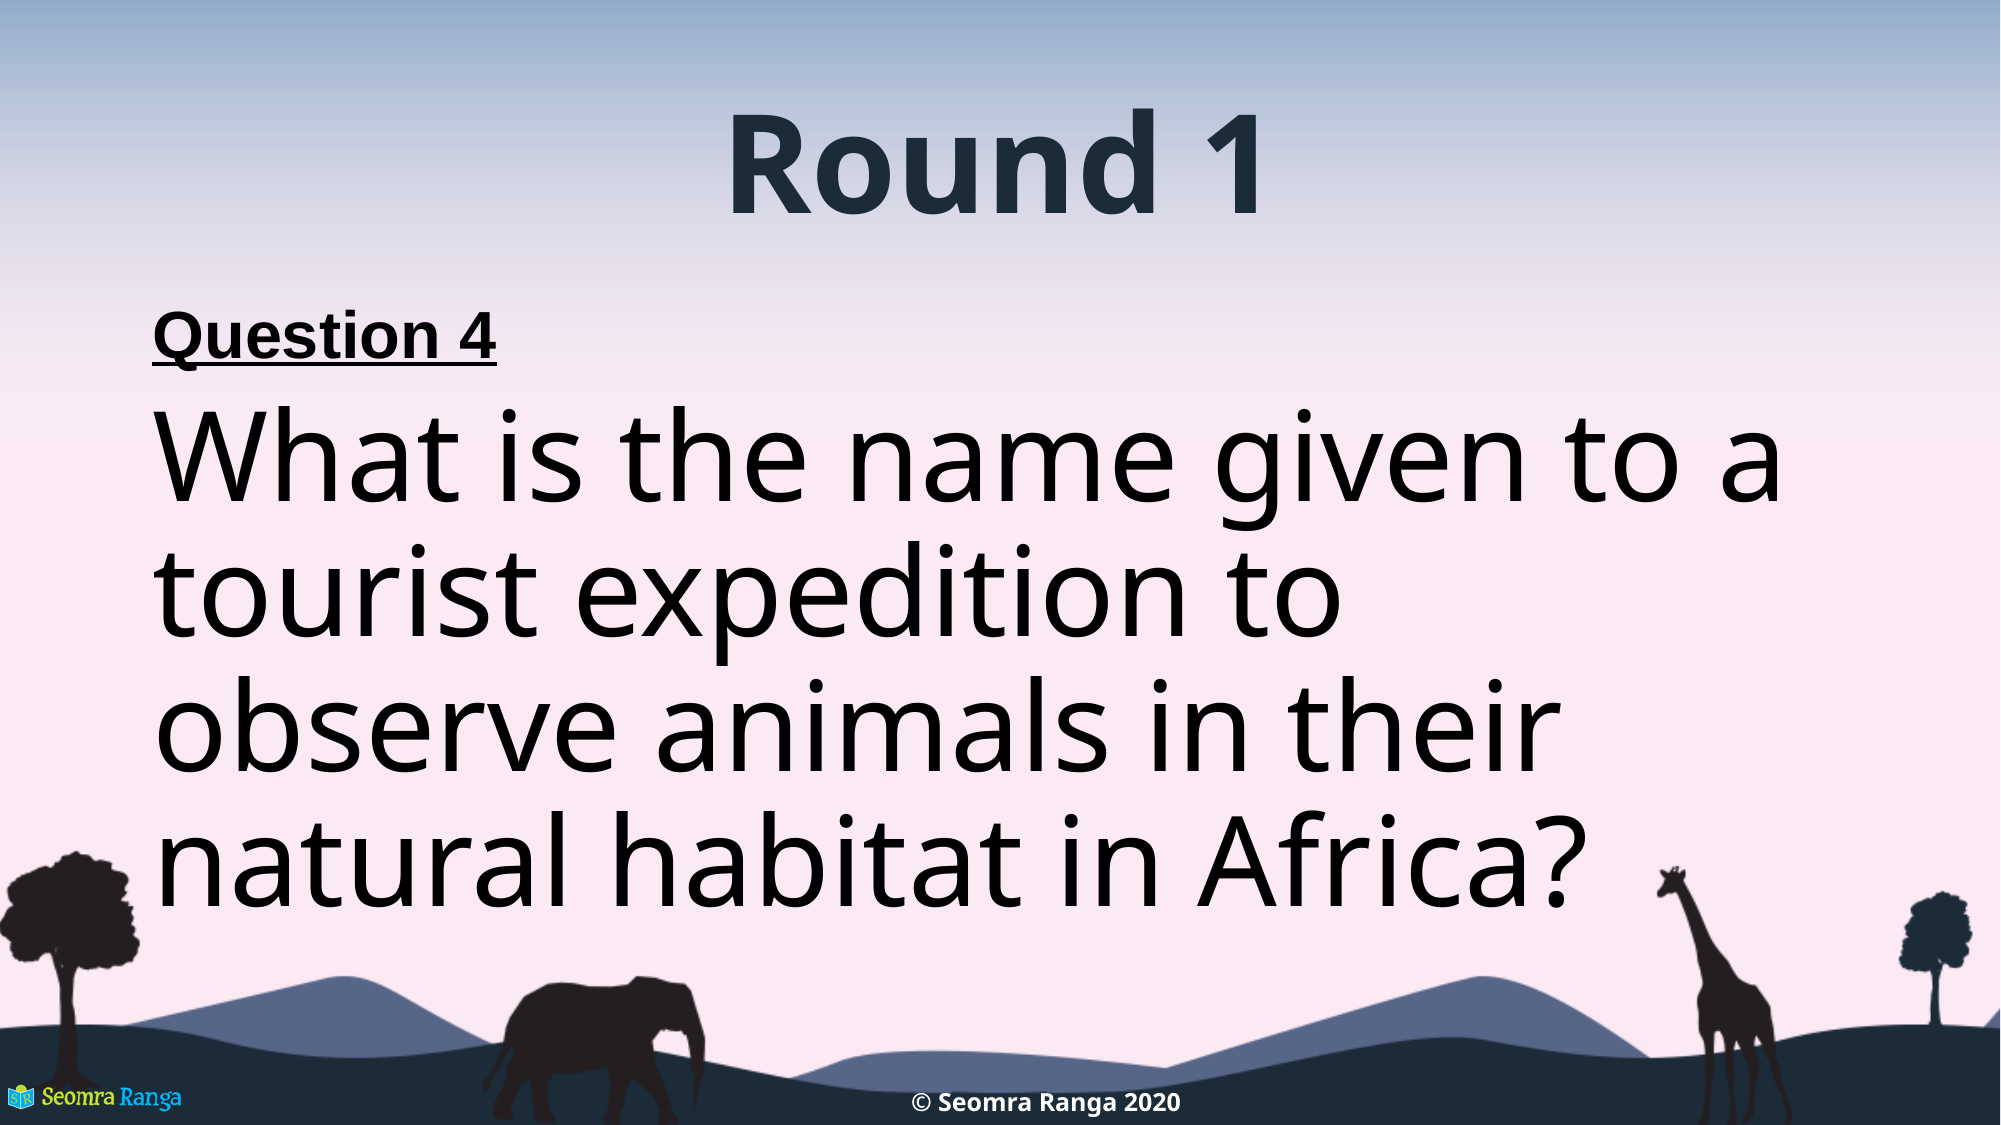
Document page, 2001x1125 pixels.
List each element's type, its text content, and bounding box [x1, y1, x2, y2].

text_box © Seomra Ranga 2020 www.seomraranga.com [762, 1079, 1330, 1125]
title Round 1 [137, 59, 1863, 278]
list Question 4 What is the name given to a tourist expedition to observe animals in their natural habitat in Africa? [137, 293, 1863, 1014]
picture [0, 0, 2001, 1125]
